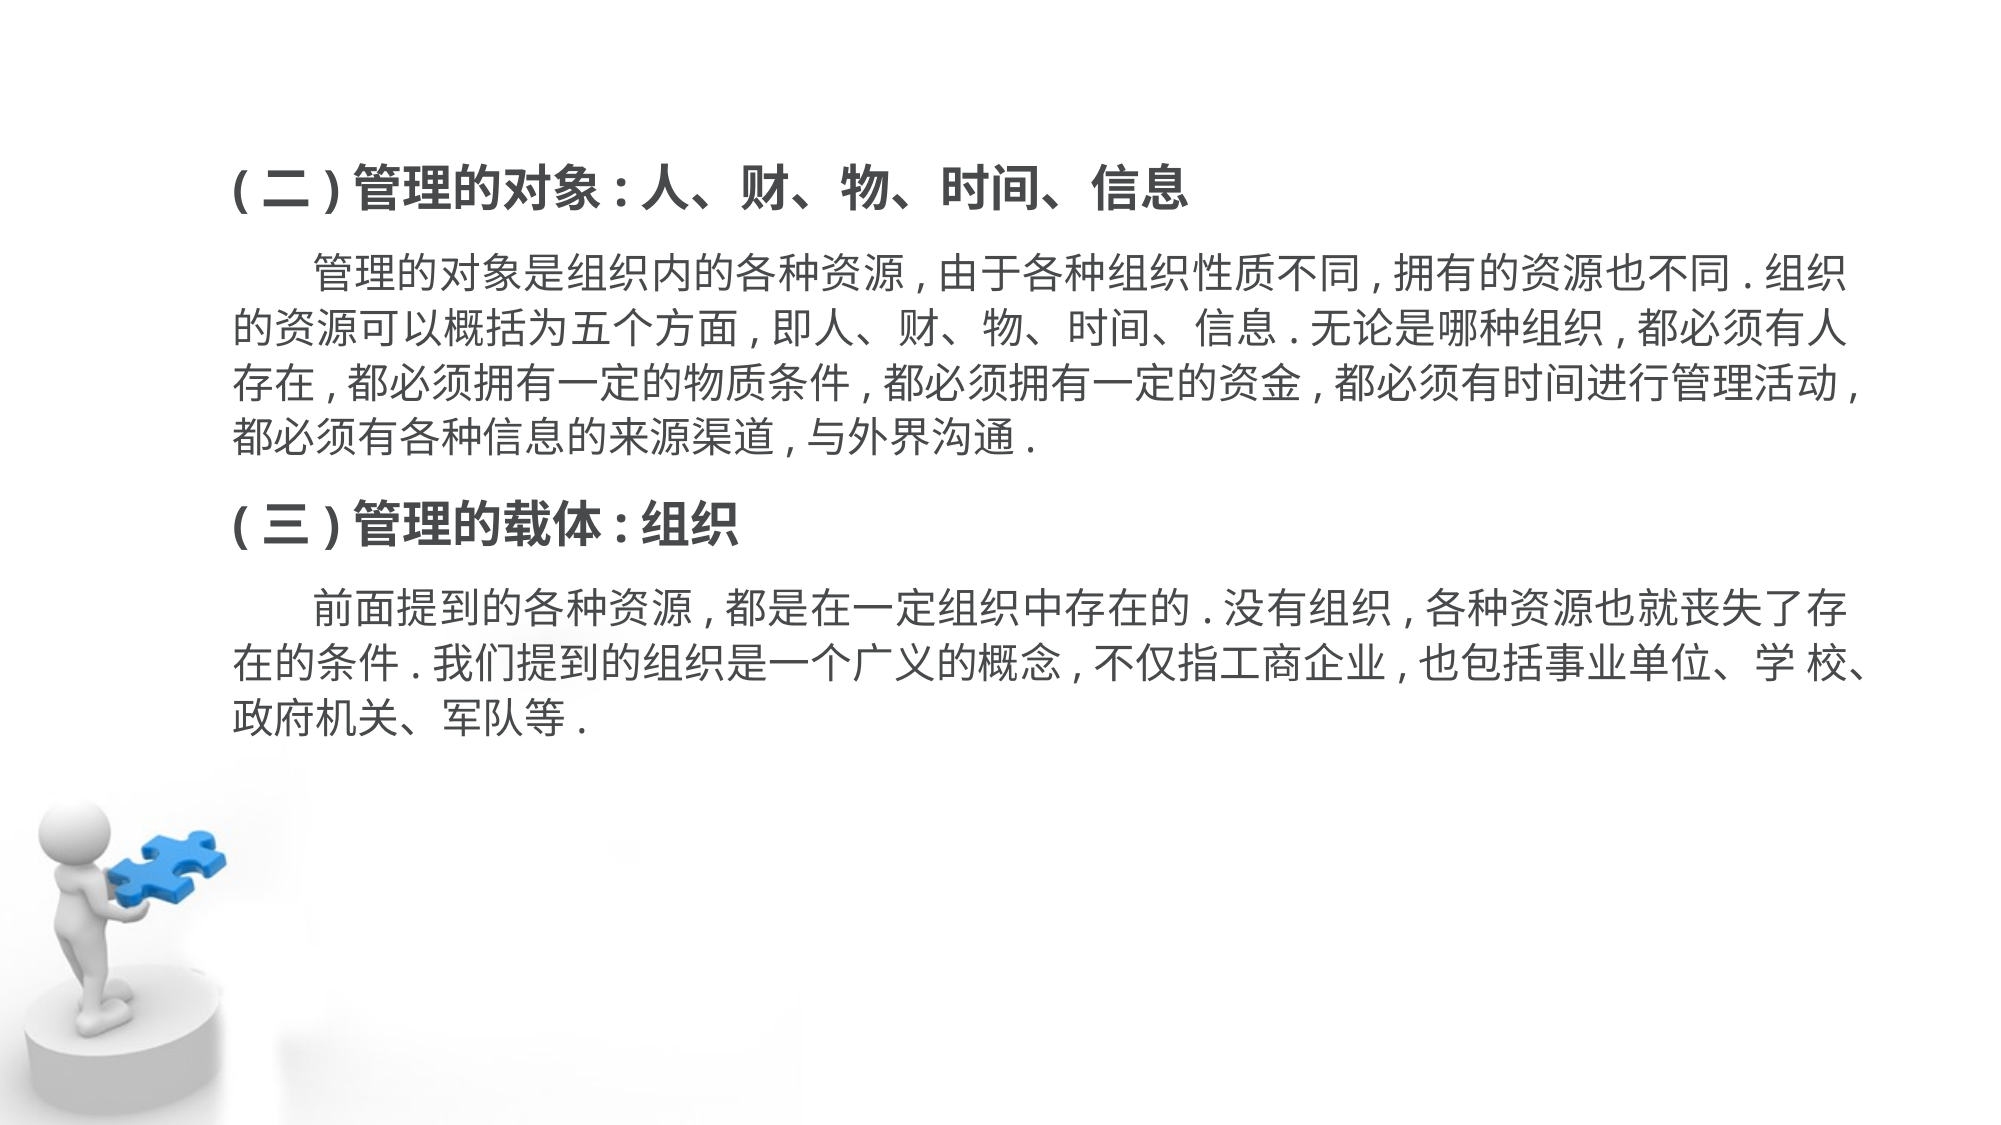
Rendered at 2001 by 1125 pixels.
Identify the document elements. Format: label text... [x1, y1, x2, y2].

list (二)管理的对象:人、财、物、时间、信息 管理的对象是组织内的各种资源,由于各种组织性质不同,拥有的资源也不同.组织的资源可以概括为五个方面,即人、财、物、时间、信息.无论是哪种组织,都必须有人存在,都必须拥有一定的物质条件,都必须拥有一定的资金,都必须有时间进行管理活动,都必须有各种信息的来源渠道,与外界沟通. (三)管理的载体:组织 前面提到的各种资源,都是在一定组织中存在的.没有组织,各种资源也就丧失了存在的条件.我们提到的组织是一个广义的概念,不仅指工商企业,也包括事业单位、学 校、政府机关、军队等. [217, 142, 1864, 1014]
picture [0, 383, 1296, 1125]
